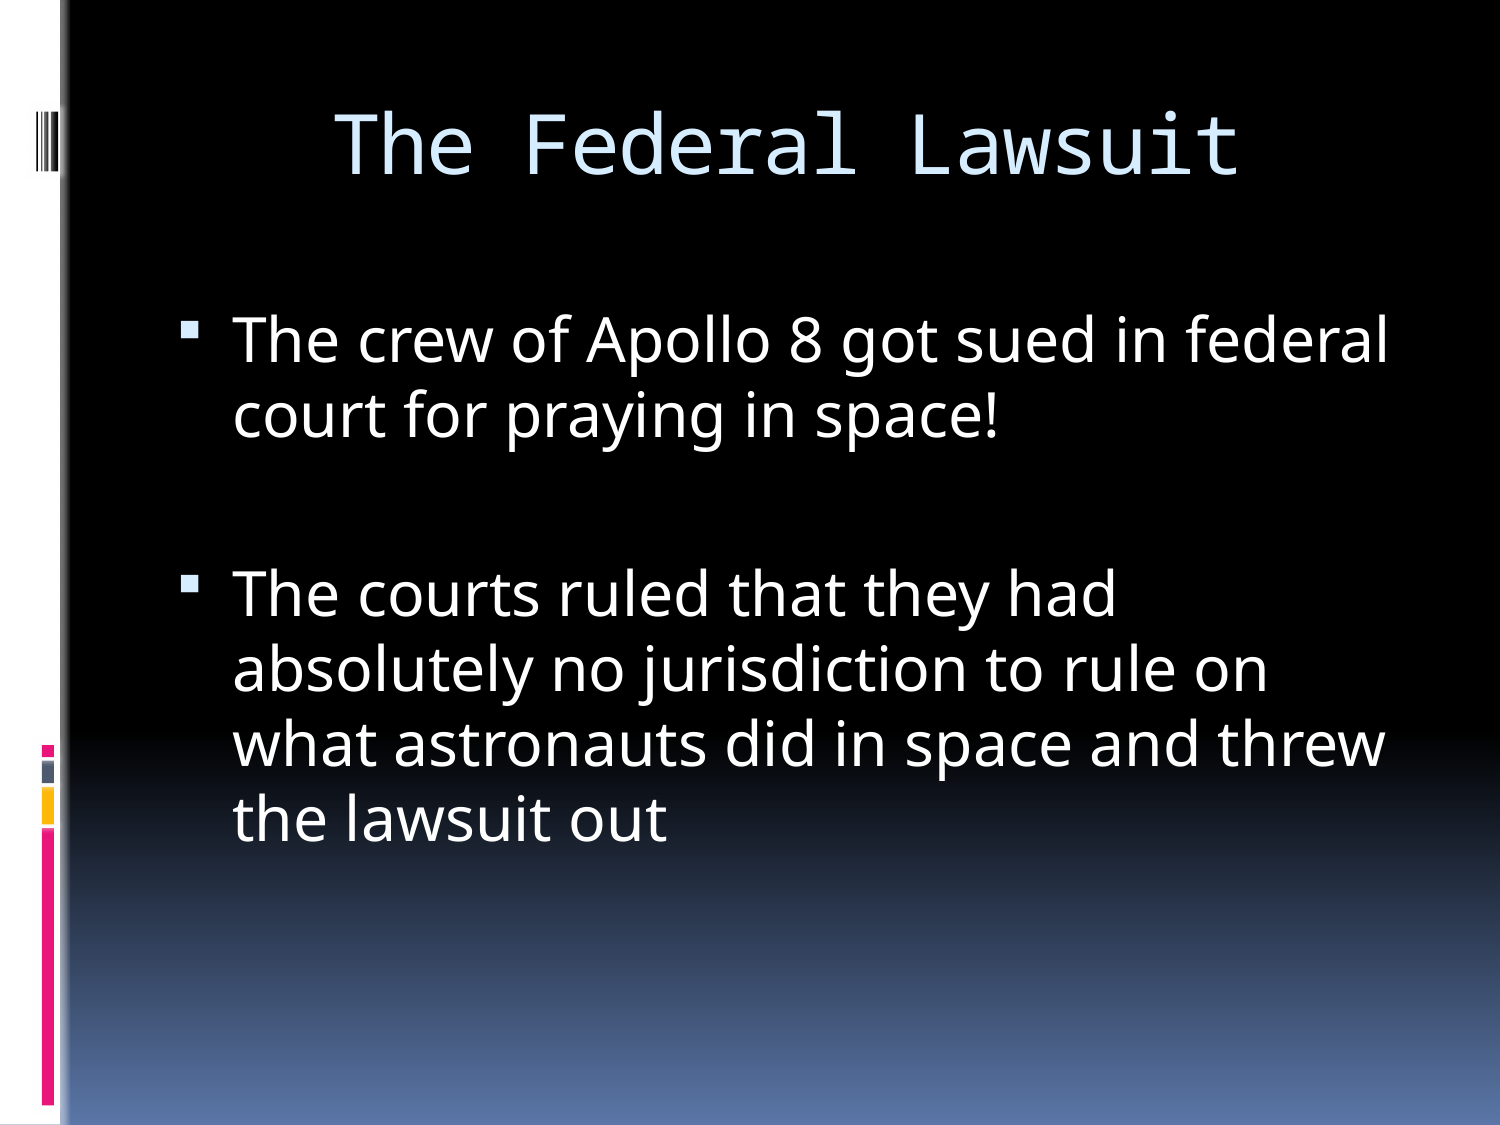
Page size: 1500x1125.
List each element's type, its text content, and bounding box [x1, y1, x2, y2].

list The crew of Apollo 8 got sued in federal court for praying in space! The courts ruled that they had absolutely no jurisdiction to rule on what astronauts did in space and threw the lawsuit out [150, 292, 1425, 1043]
title The Federal Lawsuit [150, 83, 1425, 234]
